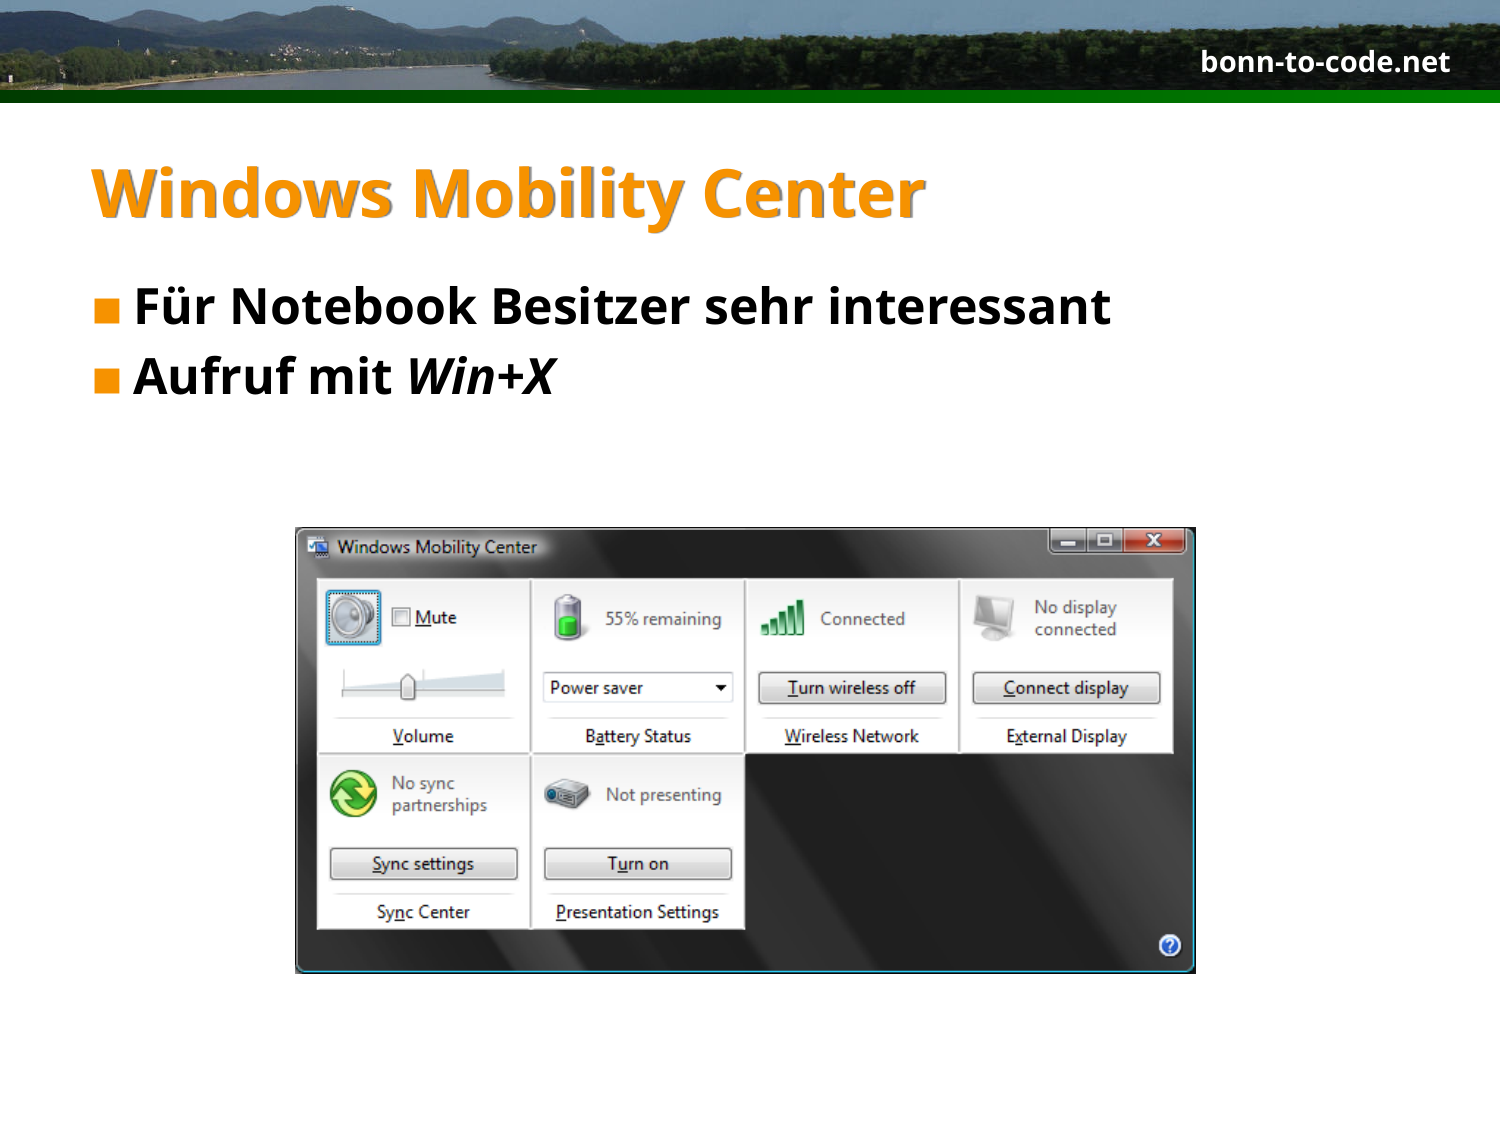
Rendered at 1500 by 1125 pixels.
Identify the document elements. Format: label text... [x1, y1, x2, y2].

list Für Notebook Besitzer sehr interessant Aufruf mit Win+X [74, 266, 1426, 1095]
picture [0, 0, 1500, 90]
title Windows Mobility Center [76, 113, 1428, 268]
picture [295, 527, 1196, 975]
